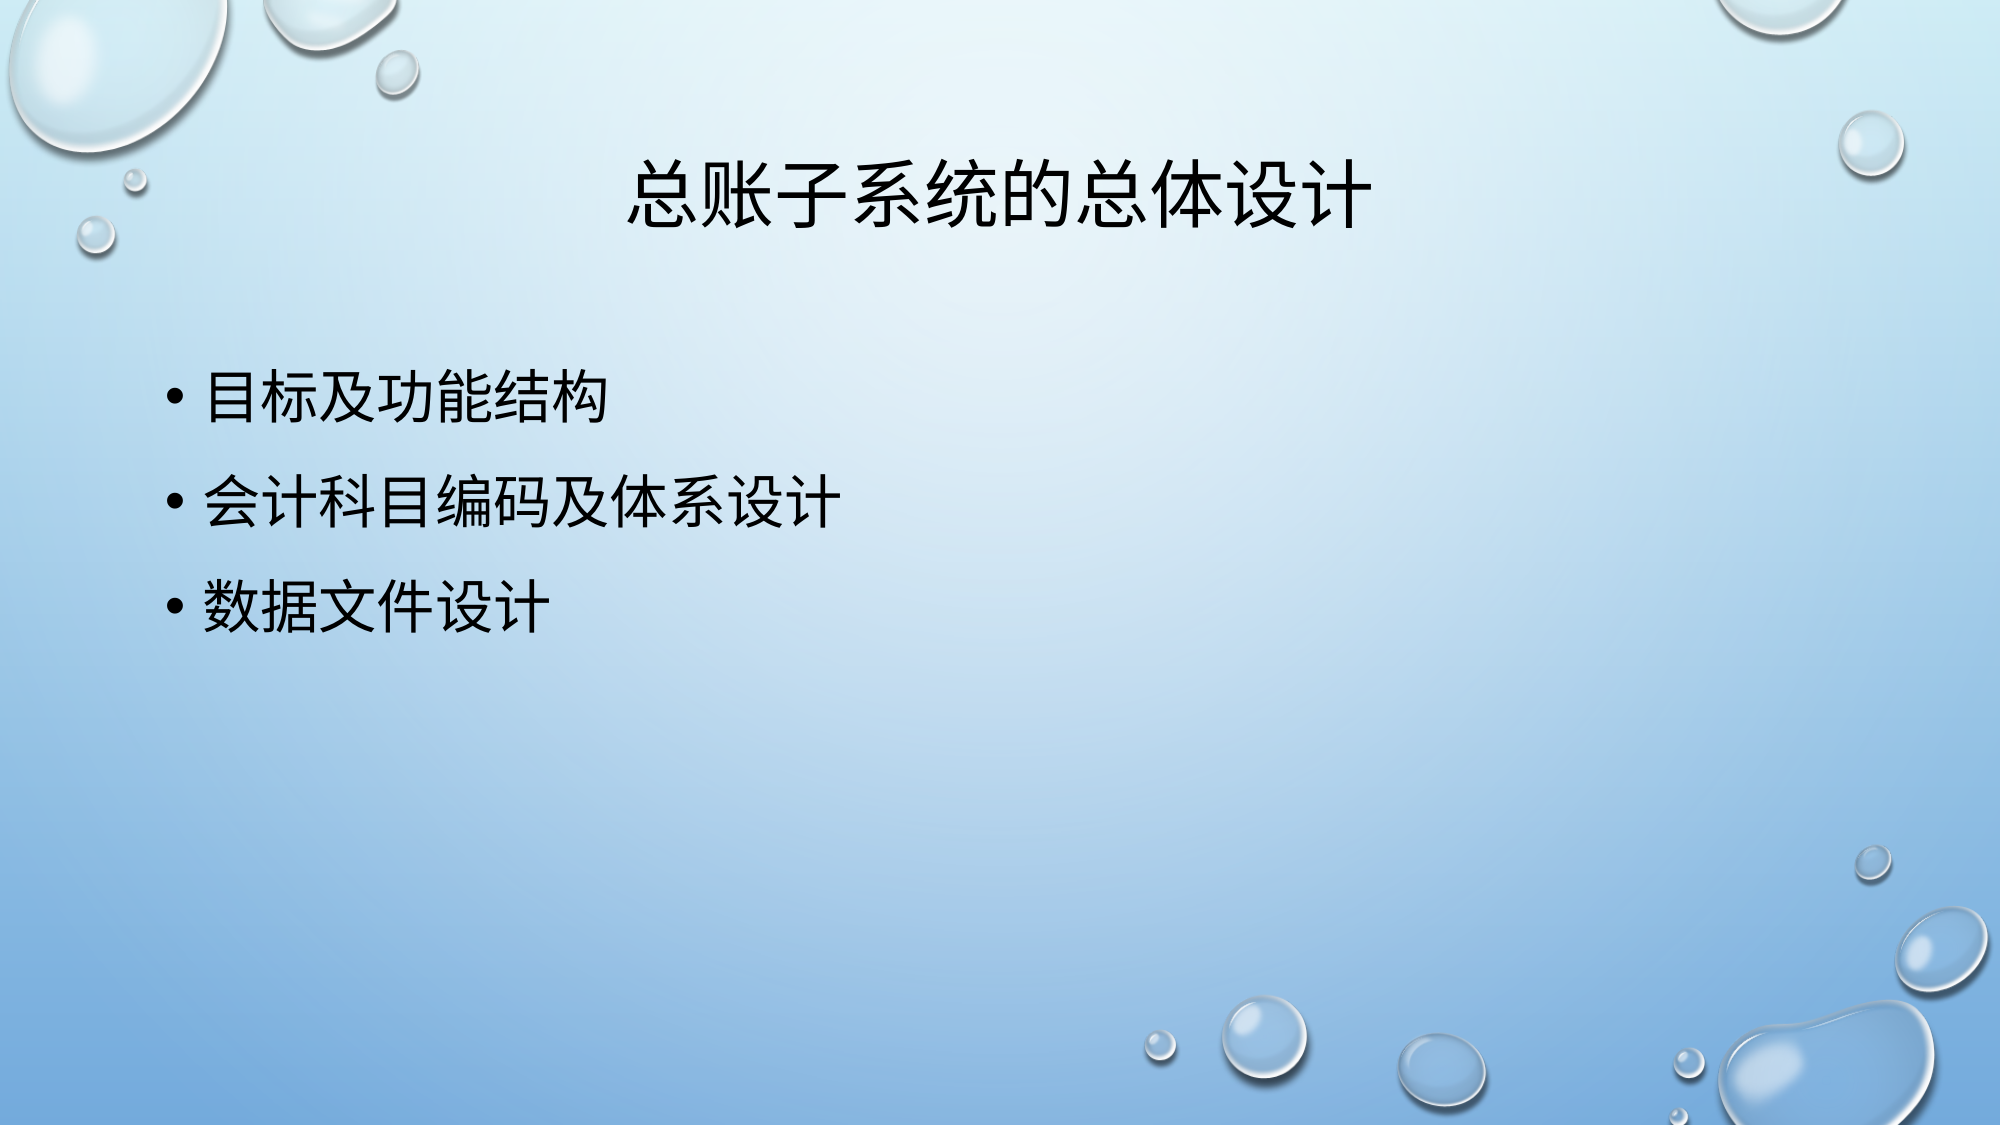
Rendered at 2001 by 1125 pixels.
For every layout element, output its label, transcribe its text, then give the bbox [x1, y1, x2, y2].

title 总账子系统的总体设计 [149, 67, 1851, 329]
picture [0, 0, 2000, 1125]
list 目标及功能结构 会计科目编码及体系设计 数据文件设计 [149, 339, 1850, 966]
